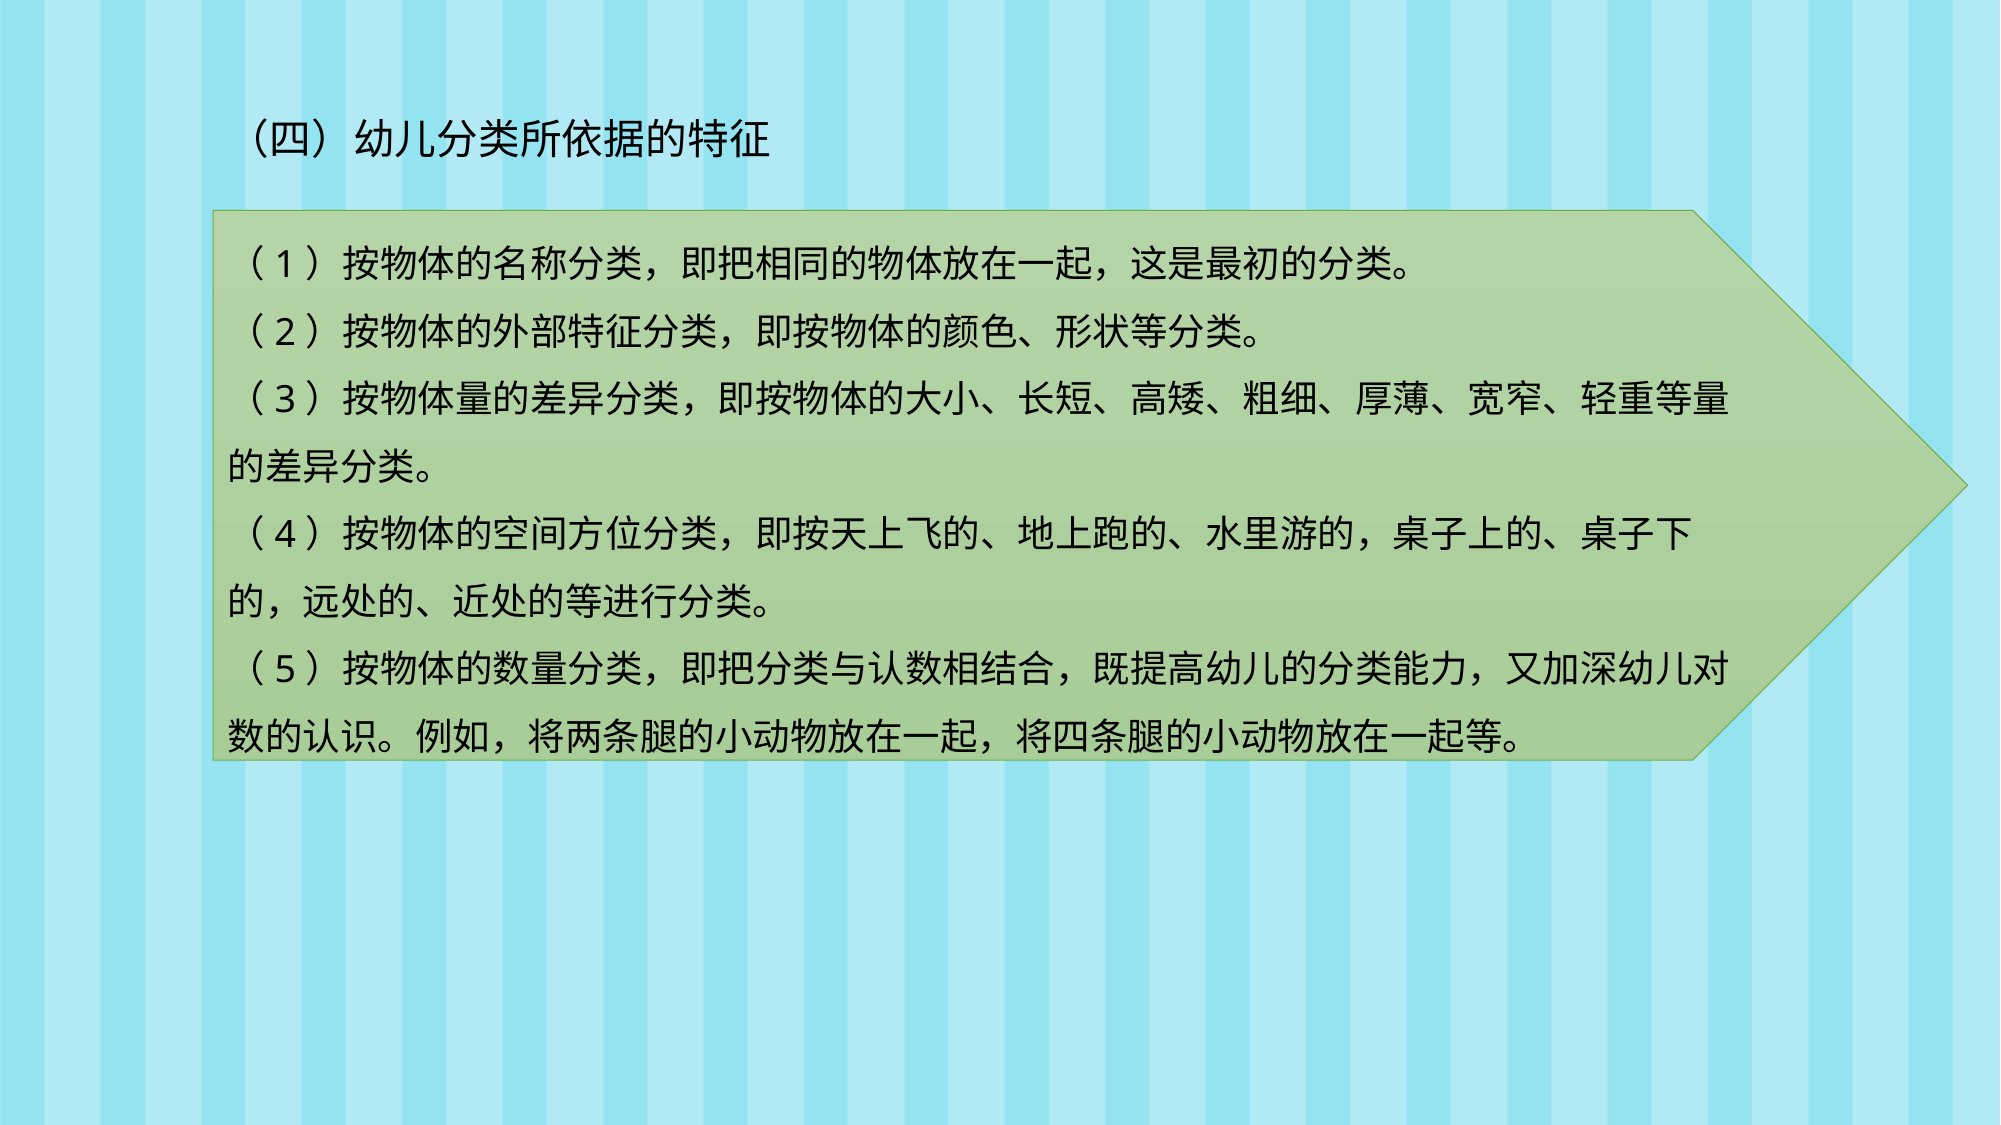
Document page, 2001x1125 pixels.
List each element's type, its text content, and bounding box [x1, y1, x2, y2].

text_box （四）幼儿分类所依据的特征 [213, 105, 1214, 170]
picture [0, 0, 2000, 1125]
text_box [1814, 330, 1969, 640]
text_box （1）按物体的名称分类，即把相同的物体放在一起，这是最初的分类。 （2）按物体的外部特征分类，即按物体的颜色、形状等分类。 （3）按物体量的差异分类，即按物体的大小、长短、高矮、粗细、厚薄、宽窄、轻重等量 的差异分类。 （4）按物体的空间方位分类，即按天上飞的、地上跑的、水里游的，桌子上的、桌子下 的，远处的、近处的等进行分类。 （5）按物体的数量分类，即把分类与认数相结合，既提高幼儿的分类能力，又加深幼儿对 数的认识。例如，将两条腿的小动物放在一起，将四条腿的小动物放在一起等。 [213, 210, 1814, 766]
